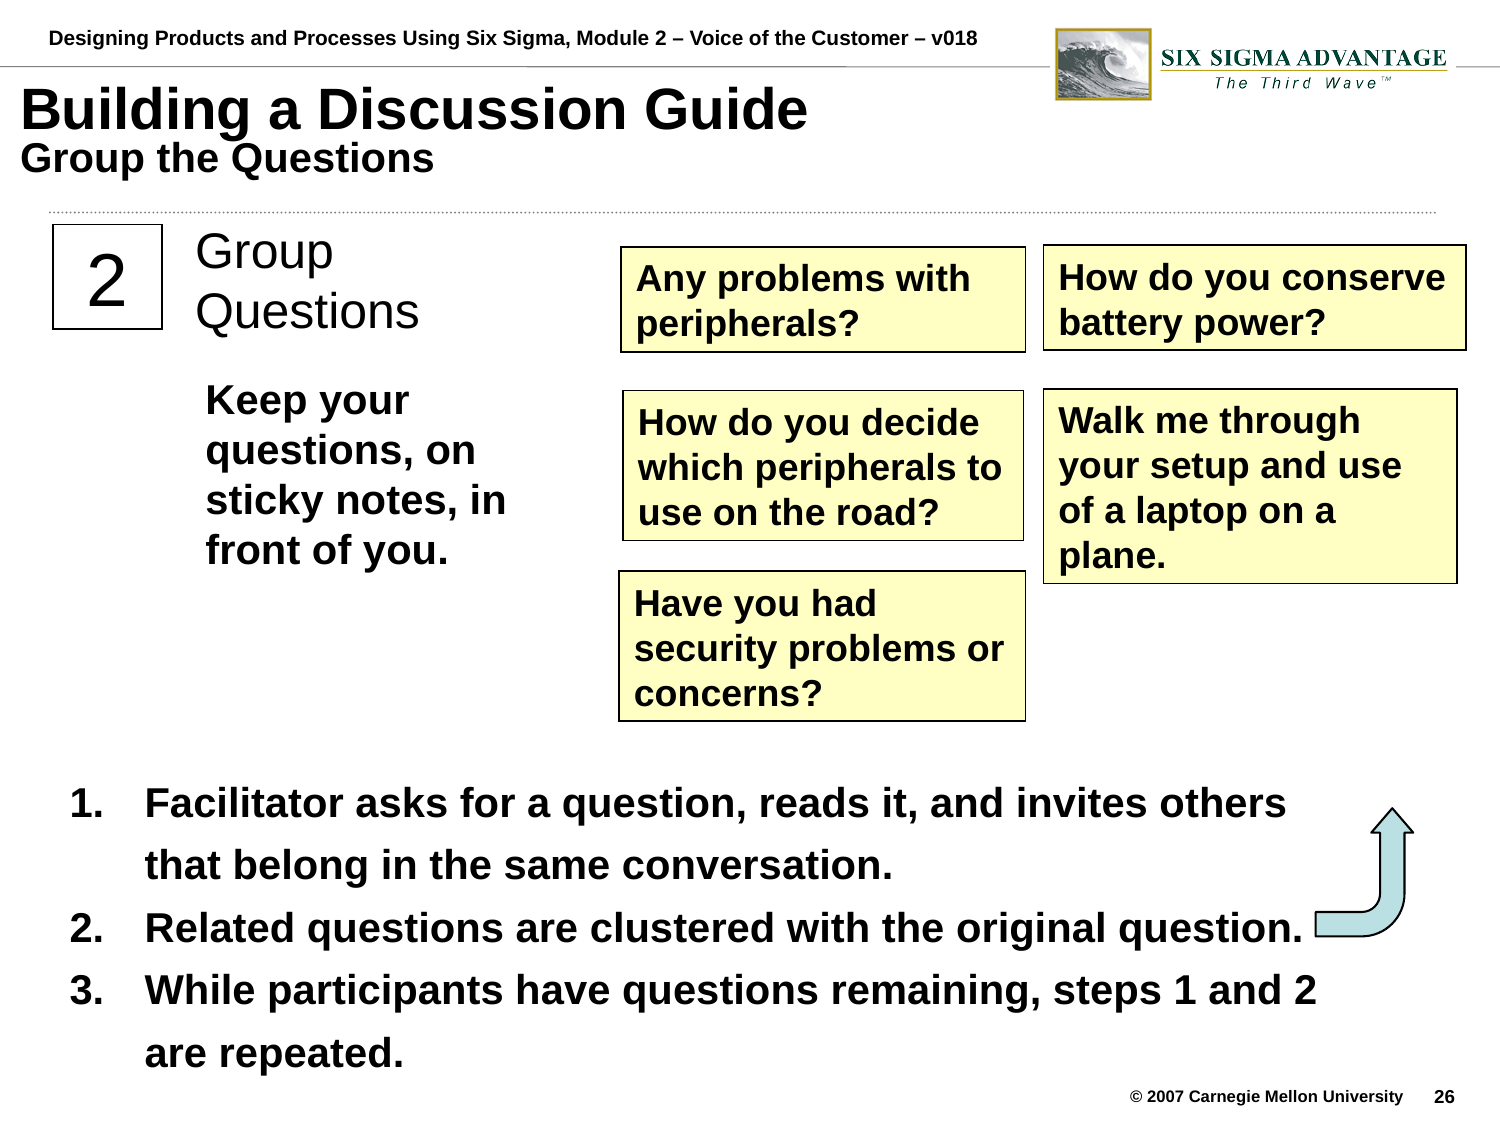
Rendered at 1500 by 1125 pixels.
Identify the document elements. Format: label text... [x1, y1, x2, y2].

text_box Walk me through your setup and use of a laptop on a plane. [1043, 388, 1458, 584]
text_box 2 [53, 224, 162, 330]
text_box Have you had security problems or concerns? [619, 571, 1026, 721]
text_box Keep your questions, on sticky notes, in front of you. [190, 365, 580, 581]
picture [1049, 24, 1456, 104]
text_box Facilitator asks for a question, reads it, and invites others that belong in the same conversation. Related questions are clustered with the original question. While participants have questions remaining, steps 1 and 2 are repeated. [54, 755, 1386, 1083]
text_box How do you decide which peripherals to use on the road? [623, 390, 1024, 541]
text_box Group Questions [180, 210, 520, 346]
text_box Any problems with peripherals? [620, 247, 1026, 352]
title Building a Discussion Guide Group the Questions [20, 84, 1500, 183]
text_box [1315, 808, 1414, 937]
text_box How do you conserve battery power? [1043, 245, 1466, 350]
